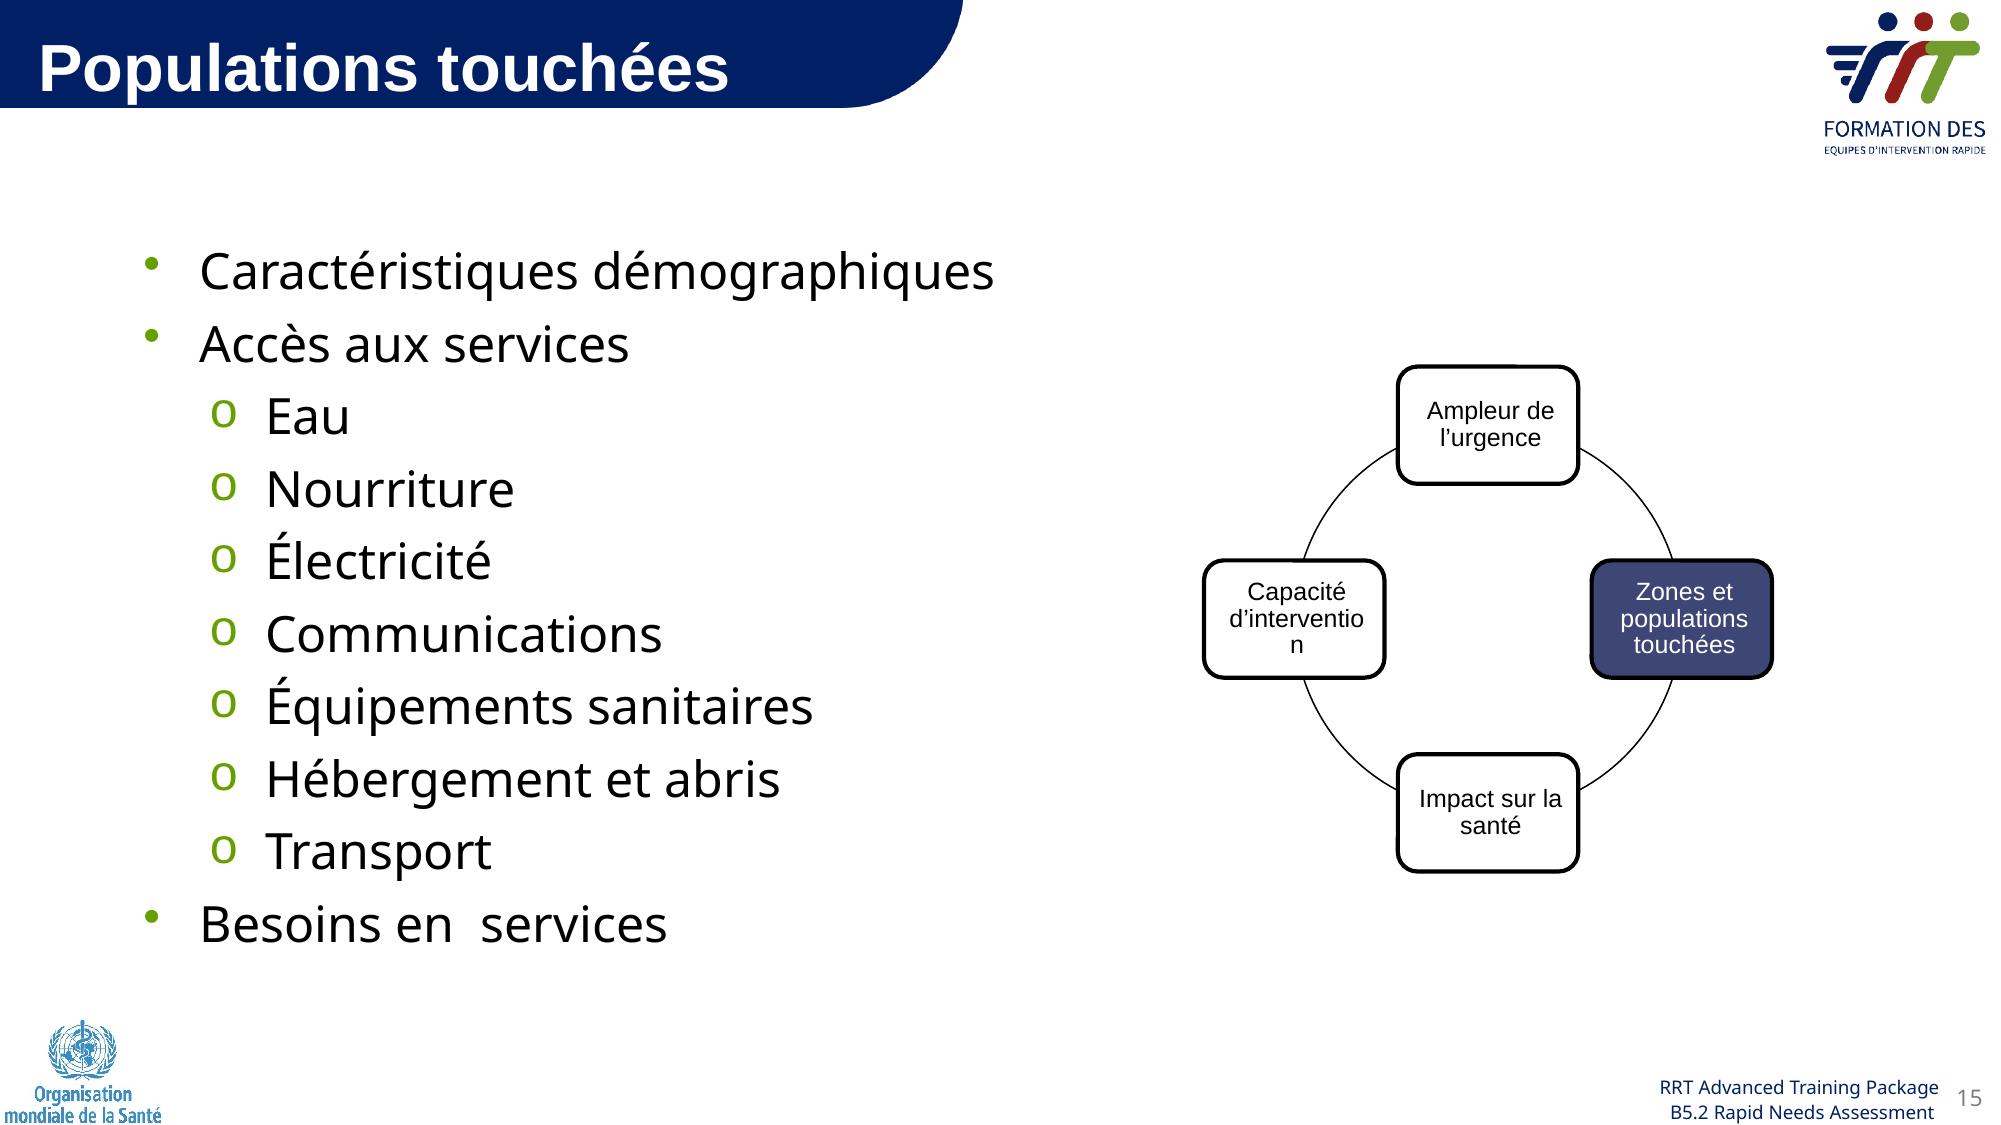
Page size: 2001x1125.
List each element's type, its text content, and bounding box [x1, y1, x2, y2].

text_box Caractéristiques démographiques Accès aux services Eau Nourriture Électricité Communications Équipements sanitaires Hébergement et abris Transport Besoins en services [135, 232, 1073, 960]
picture [1824, 11, 1986, 156]
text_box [1071, 366, 1905, 872]
picture [3, 1018, 162, 1124]
picture [0, 0, 964, 108]
text_box Populations touchées [31, 7, 905, 132]
